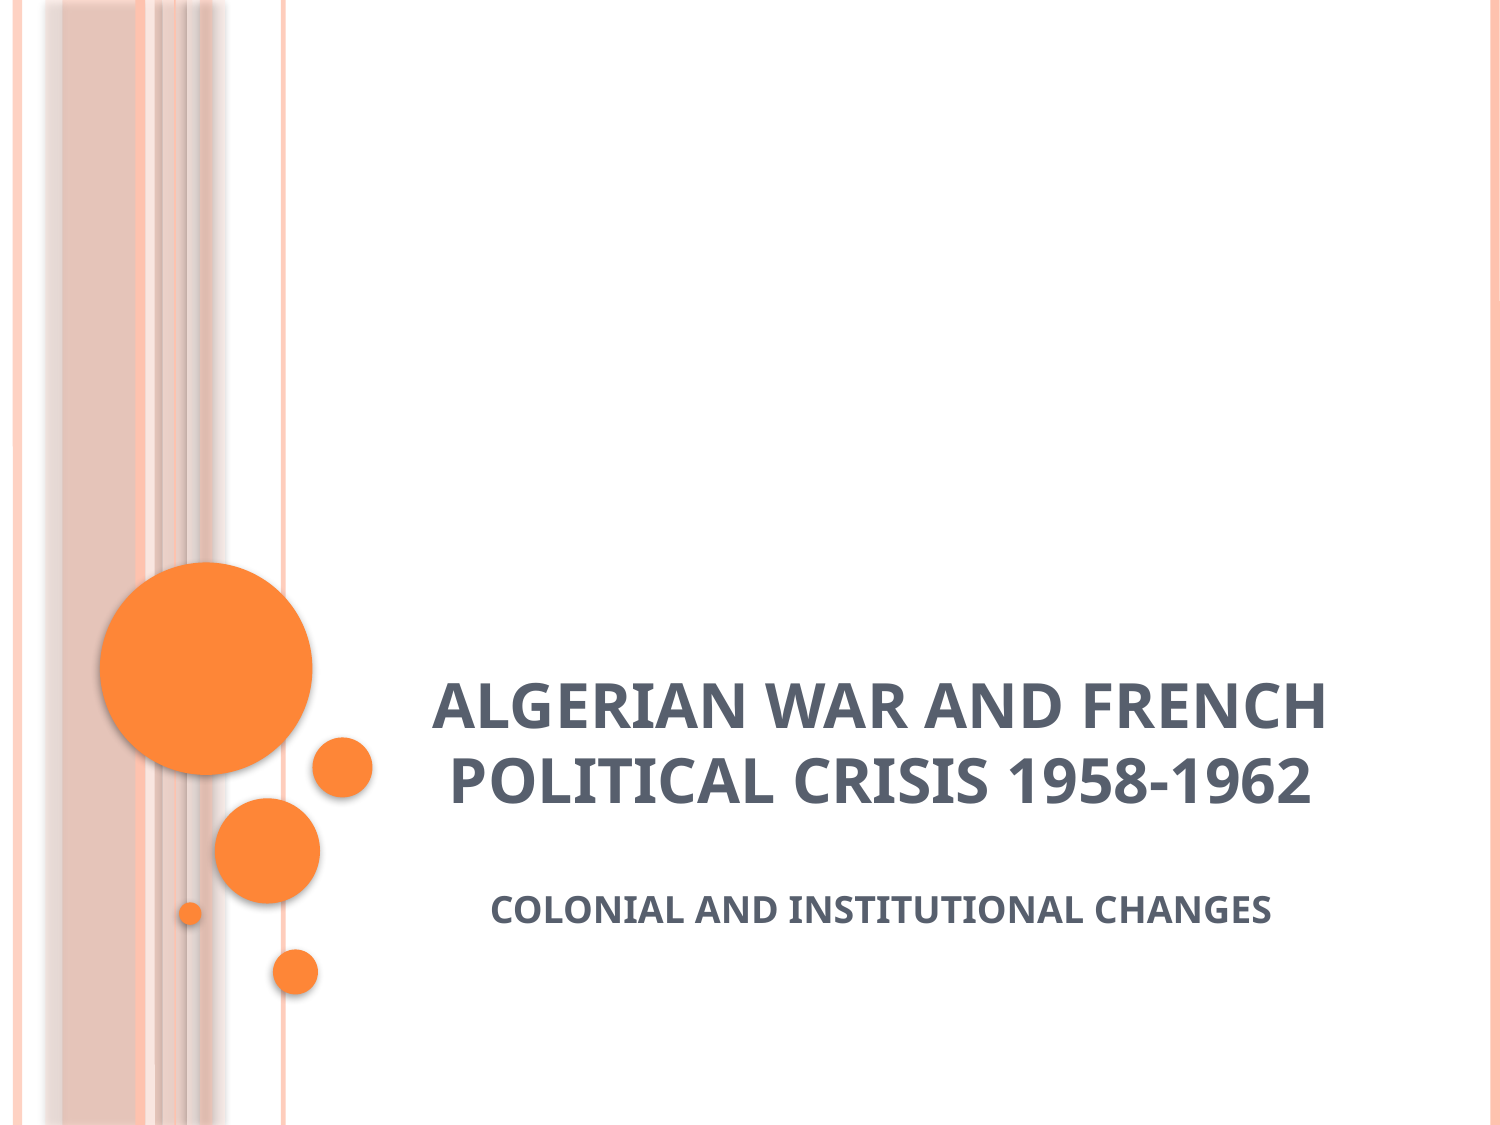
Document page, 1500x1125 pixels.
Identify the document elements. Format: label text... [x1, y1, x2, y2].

title ALGERIAN WAR AND FRENCH POLITICAL CRISIS 1958-1962 [375, 512, 1388, 820]
subtitle COLONIAL AND INSTITUTIONAL CHANGES [375, 820, 1388, 1046]
